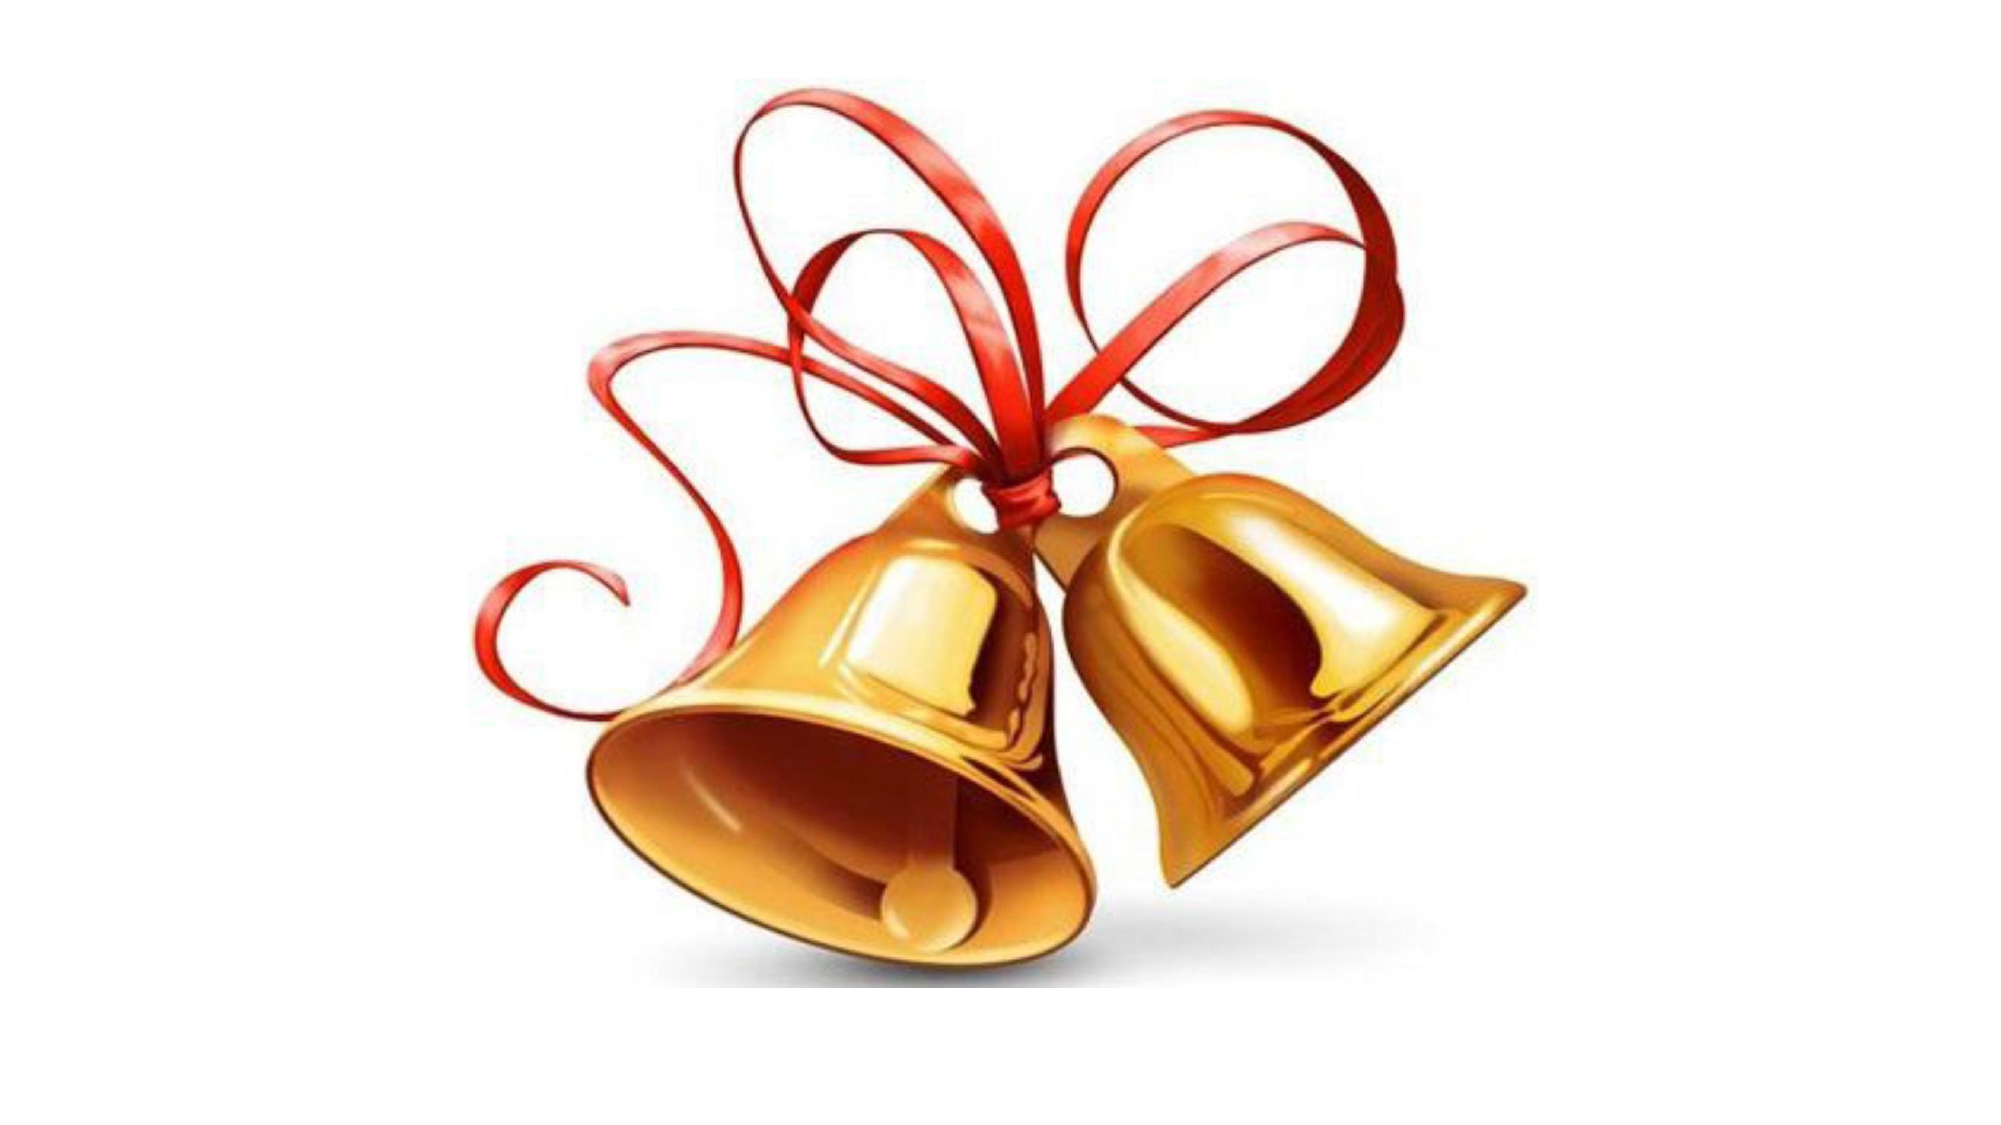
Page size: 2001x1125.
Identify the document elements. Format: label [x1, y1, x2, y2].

picture [440, 76, 1539, 988]
